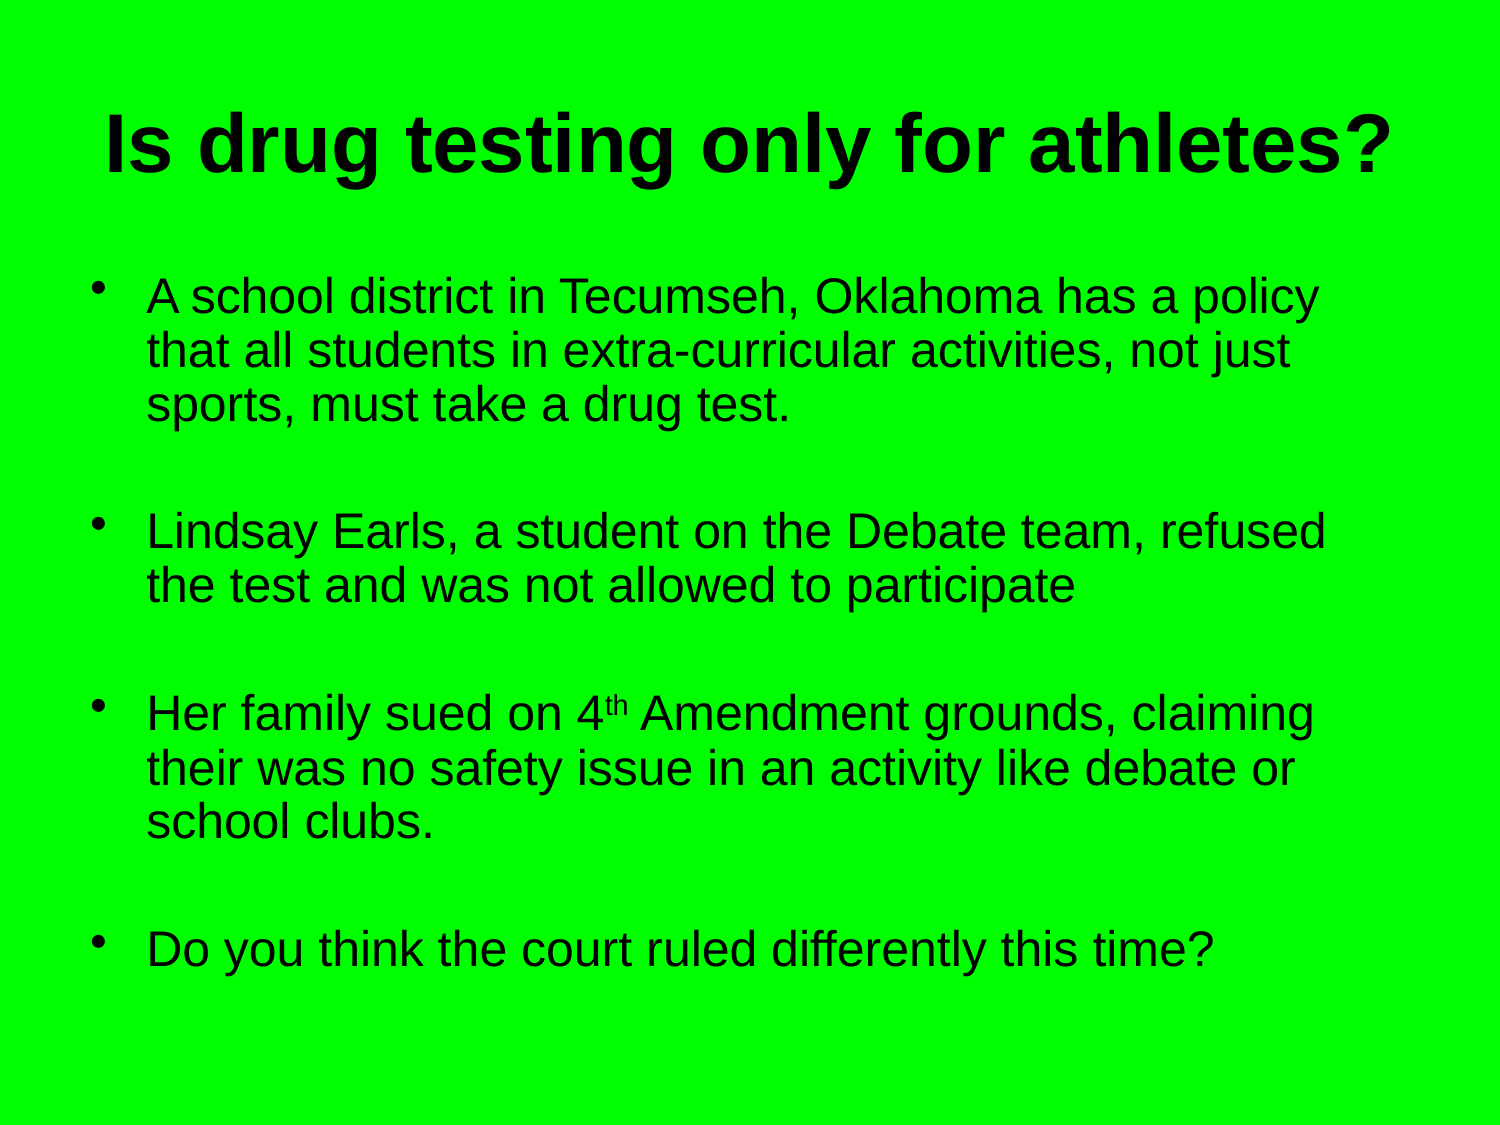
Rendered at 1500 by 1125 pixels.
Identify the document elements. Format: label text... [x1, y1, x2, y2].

list A school district in Tecumseh, Oklahoma has a policy that all students in extra-curricular activities, not just sports, must take a drug test. Lindsay Earls, a student on the Debate team, refused the test and was not allowed to participate Her family sued on 4th Amendment grounds, claiming their was no safety issue in an activity like debate or school clubs. Do you think the court ruled differently this time? [75, 262, 1425, 1005]
title Is drug testing only for athletes? [75, 45, 1425, 233]
